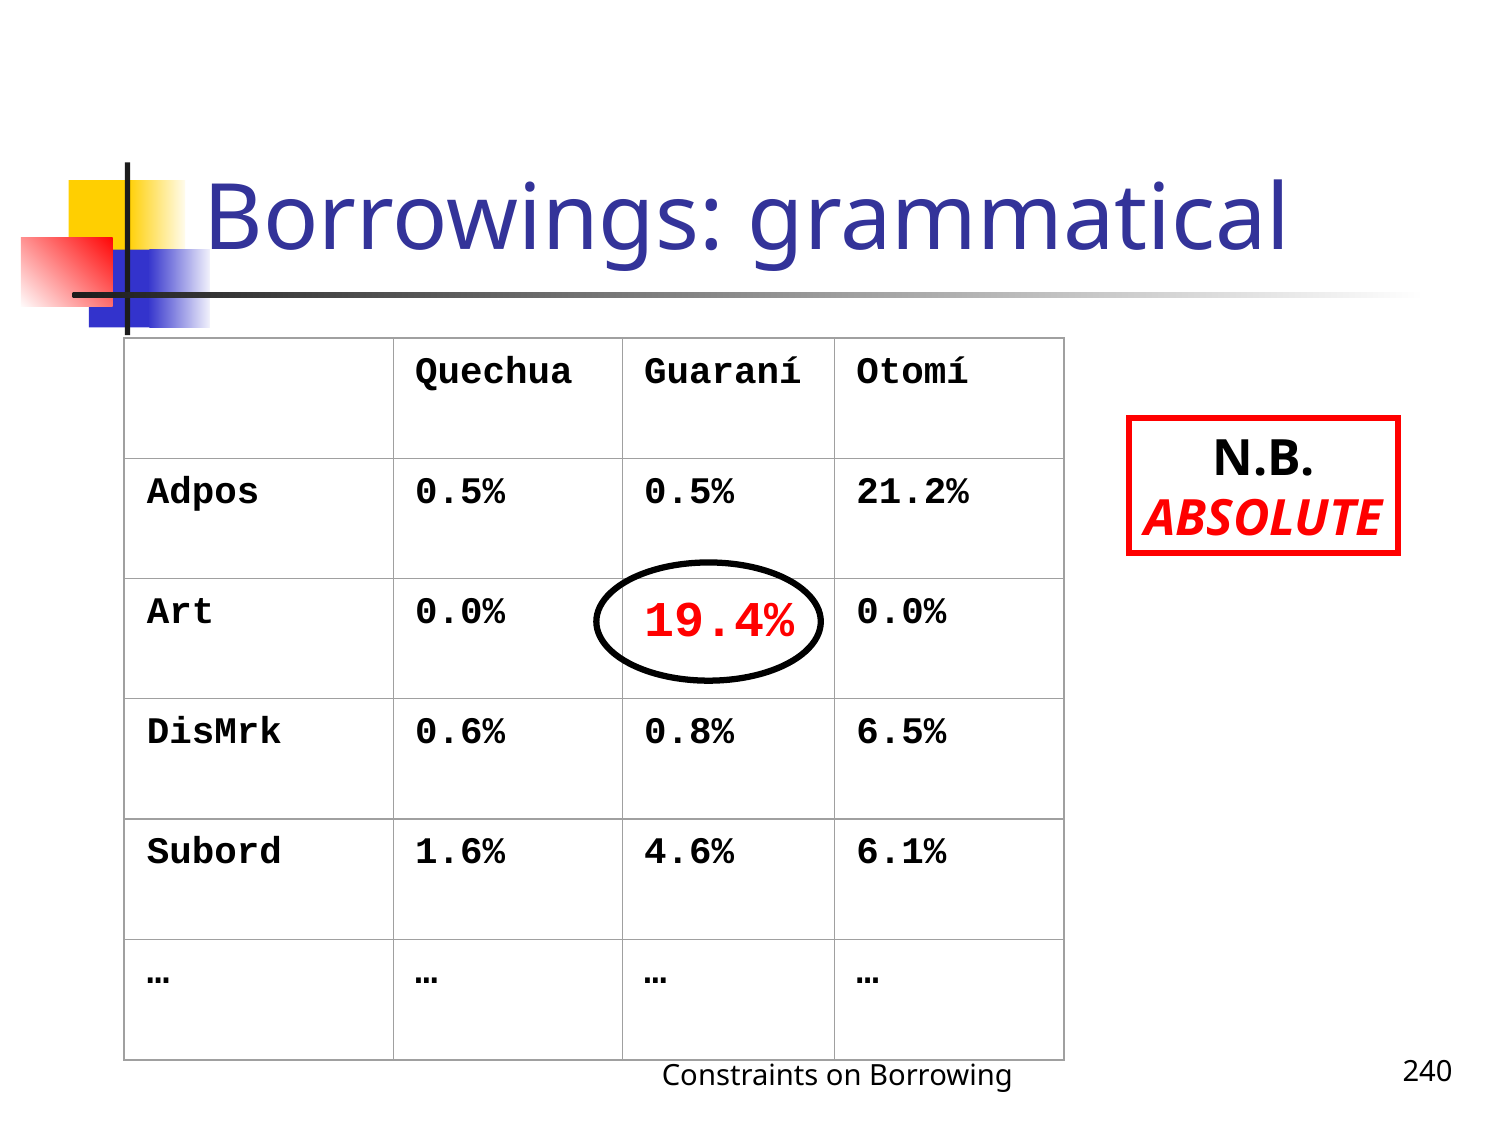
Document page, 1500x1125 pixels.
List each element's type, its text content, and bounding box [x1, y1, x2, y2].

text_box N.B. ABSOLUTE [1129, 417, 1398, 553]
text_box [123, 337, 1065, 1061]
title Borrowings: grammatical [188, 224, 1468, 276]
text_box [0, 945, 1500, 1111]
text_box [0, 14, 1500, 224]
